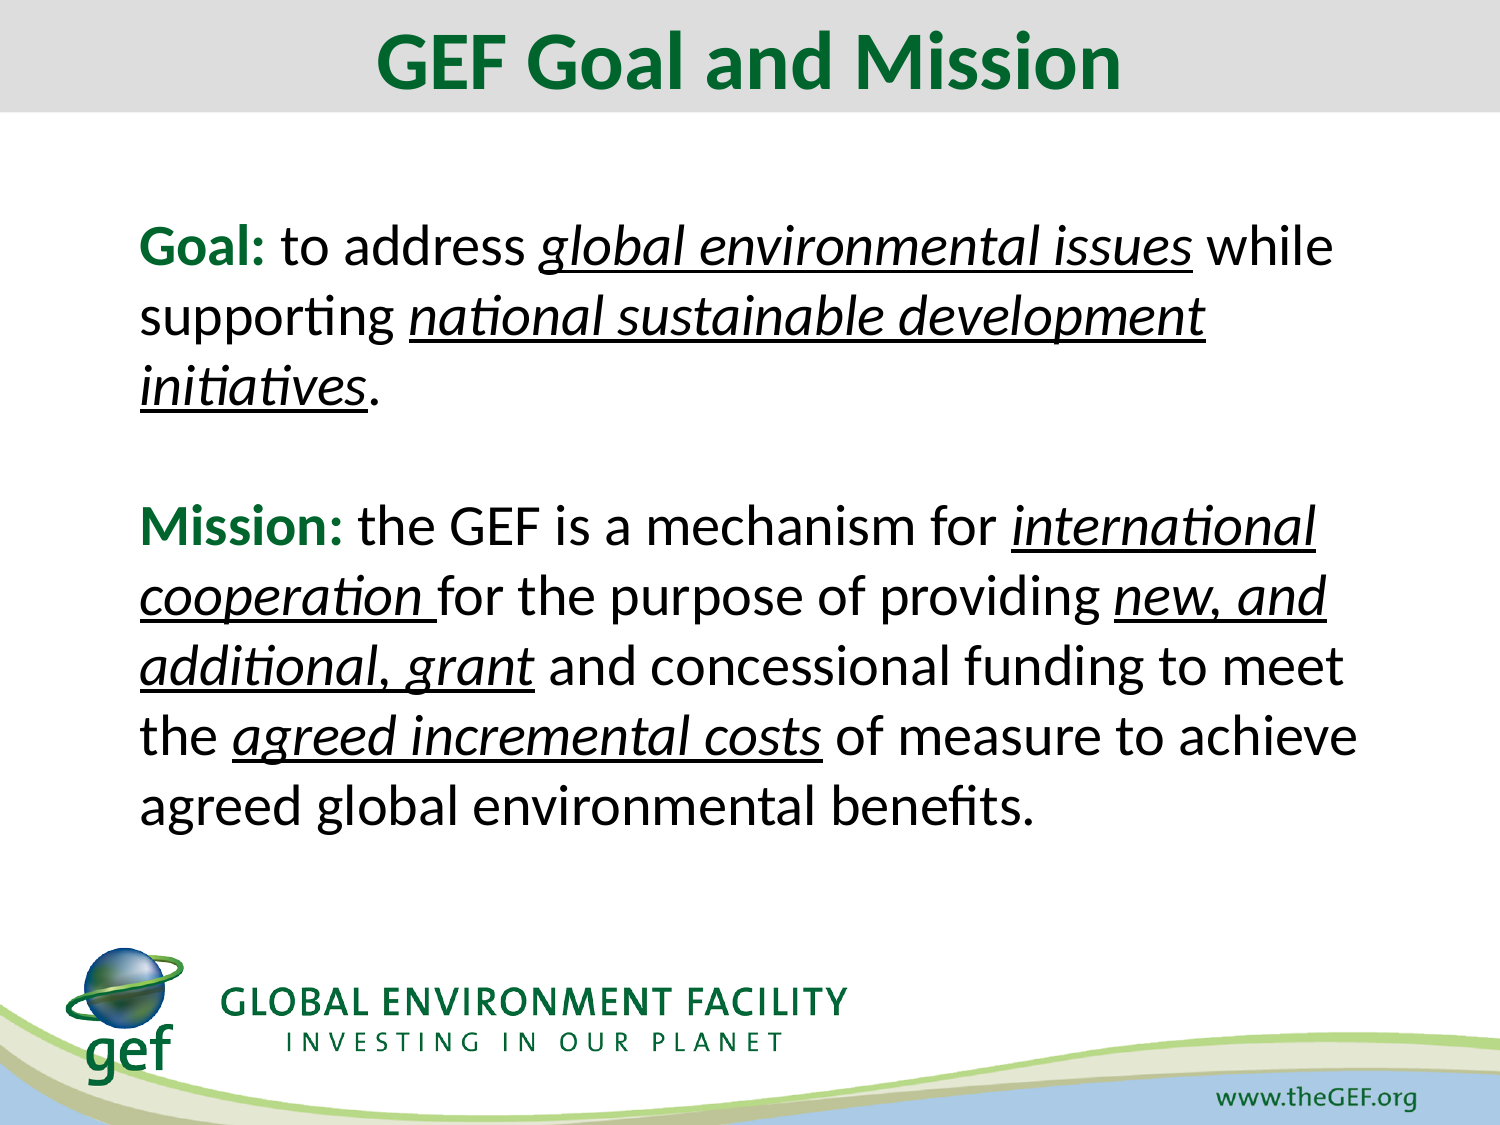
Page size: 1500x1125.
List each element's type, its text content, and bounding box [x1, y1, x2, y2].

text_box GEF Goal and Mission [0, 0, 1500, 113]
text_box Goal: to address global environmental issues while supporting national sustainable development initiatives. Mission: the GEF is a mechanism for international cooperation for the purpose of providing new, and additional, grant and concessional funding to meet the agreed incremental costs of measure to achieve agreed global environmental benefits. [125, 200, 1450, 845]
picture [0, 920, 1500, 1125]
